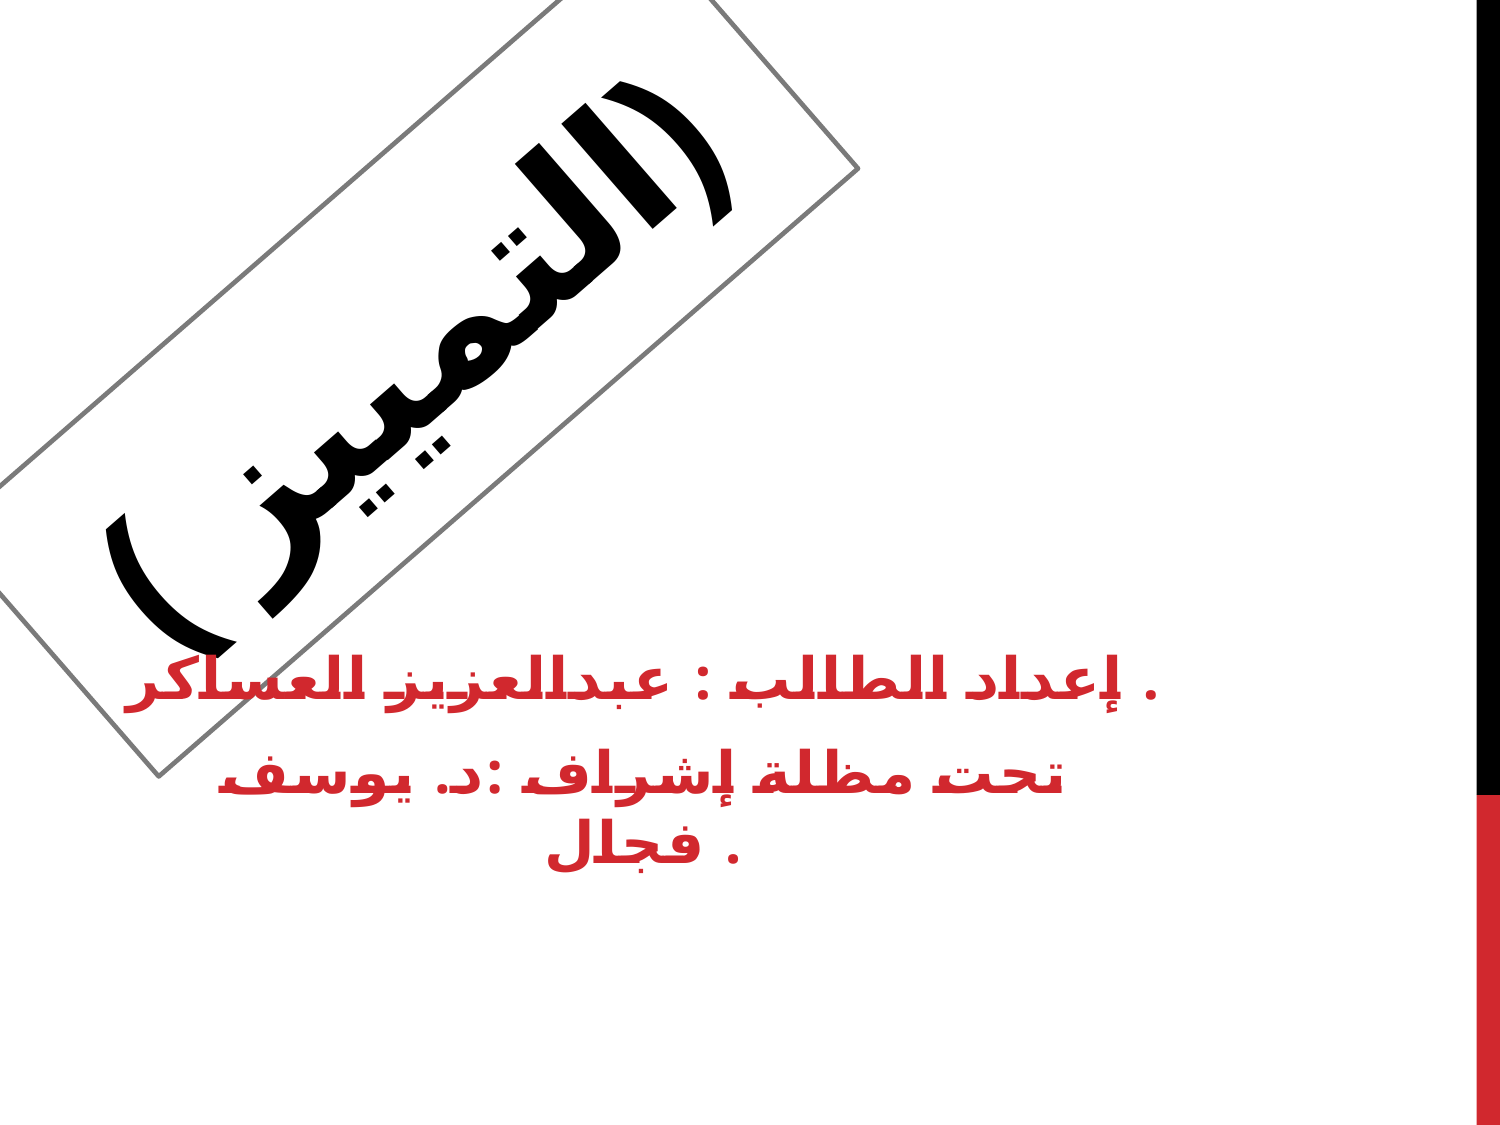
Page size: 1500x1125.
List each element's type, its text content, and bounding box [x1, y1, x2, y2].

title ( التمييز) [0, 0, 861, 719]
subtitle إعداد الطالب : عبدالعزيز العساكر . تحت مظلة إشراف :د. يوسف فجال . [105, 633, 1181, 1024]
